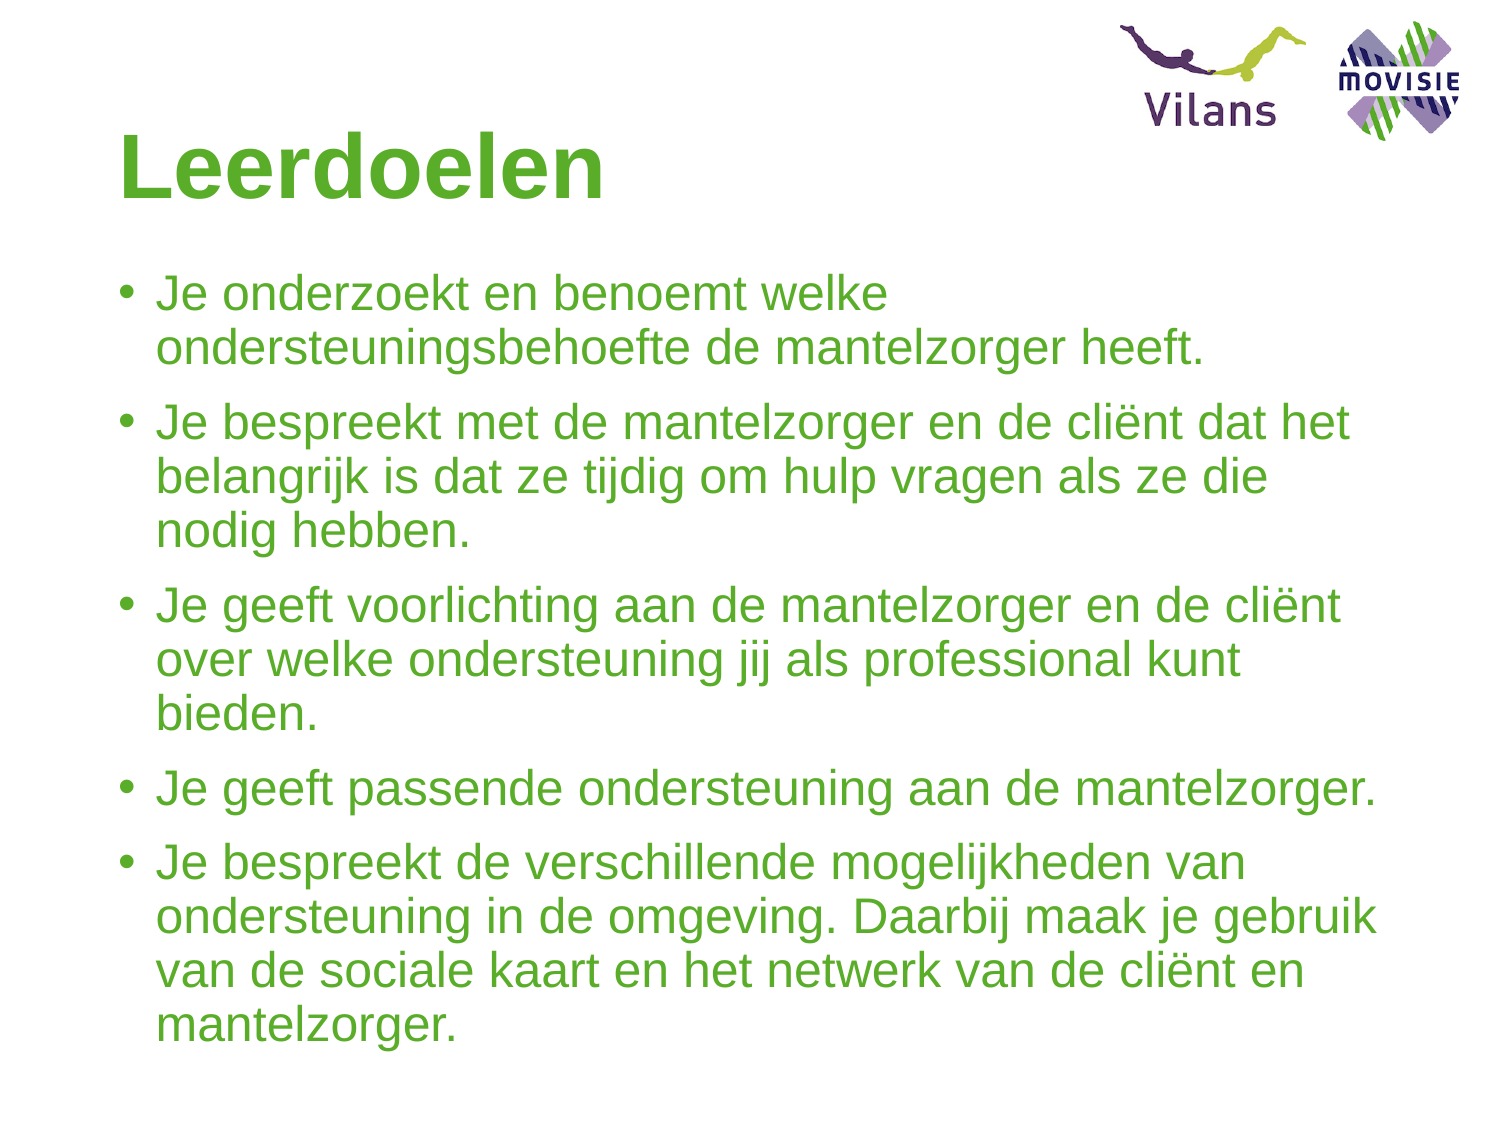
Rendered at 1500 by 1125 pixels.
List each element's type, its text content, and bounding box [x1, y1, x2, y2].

title Leerdoelen [103, 59, 1397, 260]
list Je onderzoekt en benoemt welke ondersteuningsbehoefte de mantelzorger heeft. Je bespreekt met de mantelzorger en de cliënt dat het belangrijk is dat ze tijdig om hulp vragen als ze die nodig hebben. Je geeft voorlichting aan de mantelzorger en de cliënt over welke ondersteuning jij als professional kunt bieden. Je geeft passende ondersteuning aan de mantelzorger. Je bespreekt de verschillende mogelijkheden van ondersteuning in de omgeving. Daarbij maak je gebruik van de sociale kaart en het netwerk van de cliënt en mantelzorger. [103, 260, 1397, 974]
picture [1120, 25, 1306, 126]
picture [1339, 21, 1459, 141]
